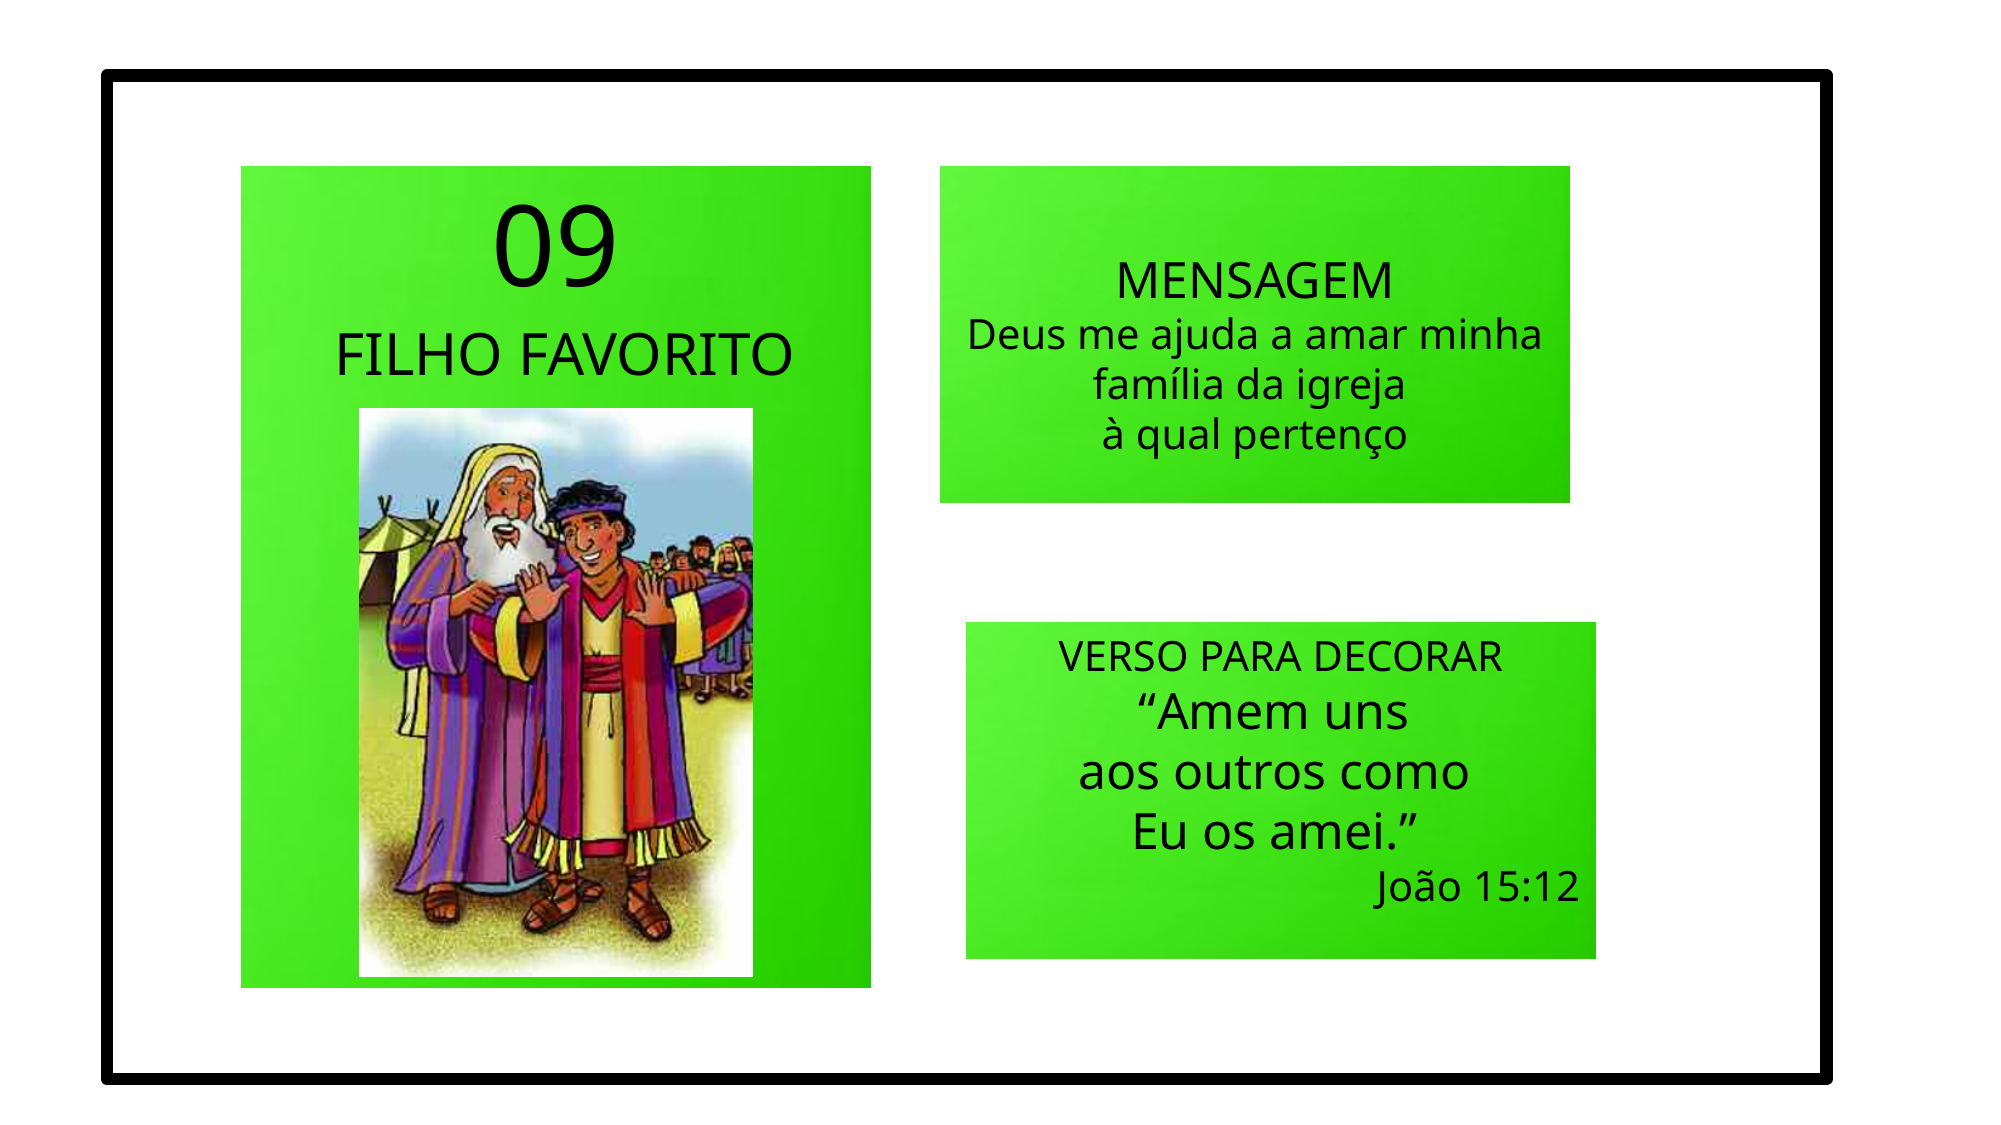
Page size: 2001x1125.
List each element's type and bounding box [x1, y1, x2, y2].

picture [966, 622, 1596, 960]
text_box [106, 75, 1827, 1079]
picture [241, 166, 871, 989]
picture [940, 166, 1570, 503]
